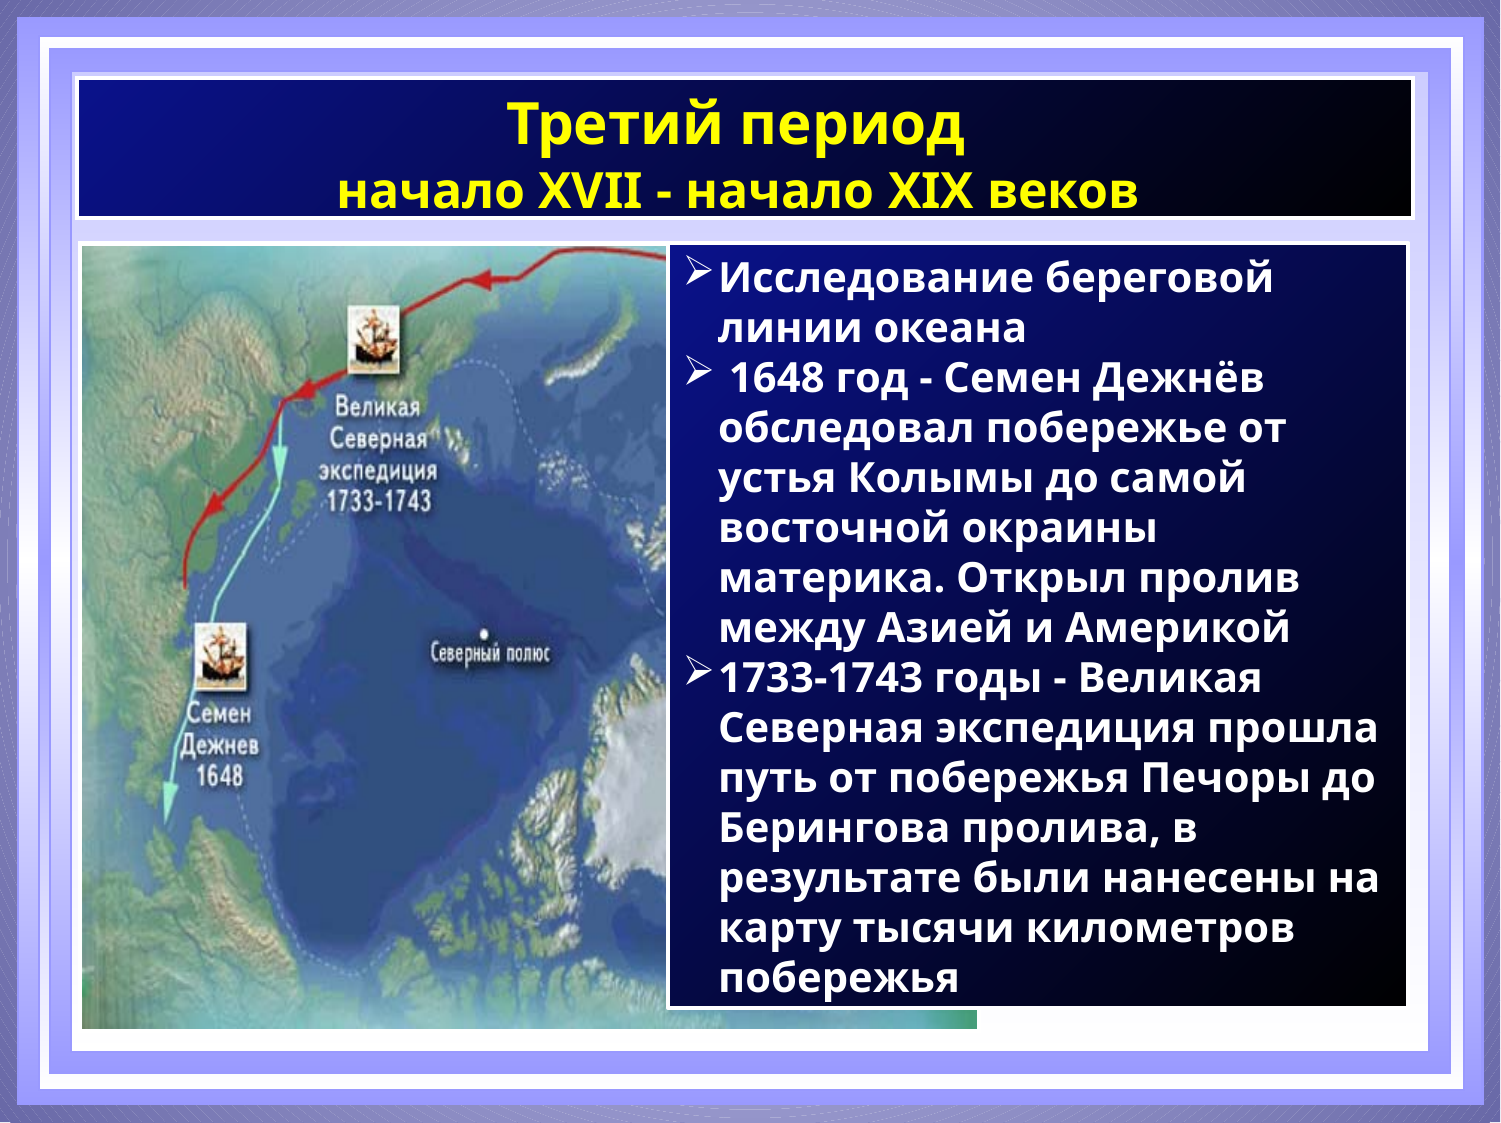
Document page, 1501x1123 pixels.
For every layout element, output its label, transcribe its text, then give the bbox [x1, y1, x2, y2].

text_box Исследование береговой линии океана 1648 год - Семен Дежнёв обследовал побережье от устья Колымы до самой восточной окраины материка. Открыл пролив между Азией и Америкой 1733-1743 годы - Великая Северная экспедиция прошла путь от побережья Печоры до Берингова пролива, в результате были нанесены на карту тысячи километров побережья [667, 242, 1409, 1008]
picture [81, 245, 977, 1029]
title Третий период начало XVII - начало XIX веков [76, 77, 1414, 219]
